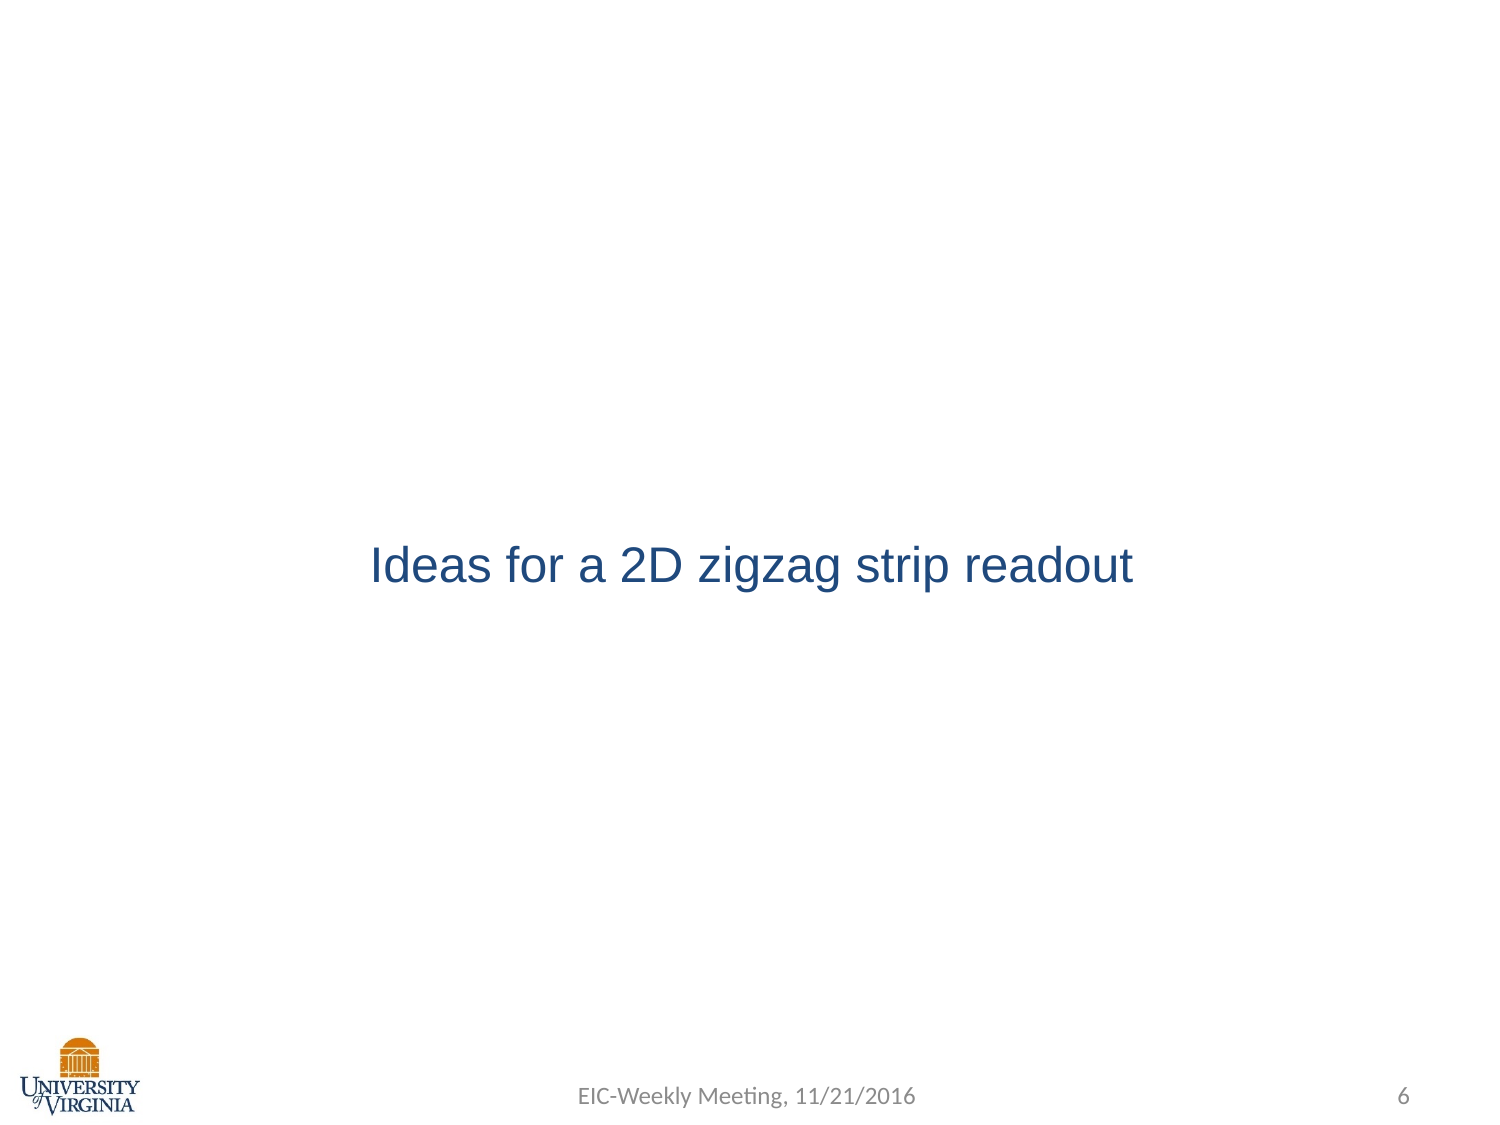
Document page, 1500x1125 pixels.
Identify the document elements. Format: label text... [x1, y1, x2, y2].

footer EIC-Weekly Meeting, 11/21/2016 [487, 1065, 1013, 1125]
slide_number 6 [1074, 1065, 1425, 1125]
title Ideas for a 2D zigzag strip readout [1, 512, 1500, 613]
picture [0, 1035, 150, 1125]
